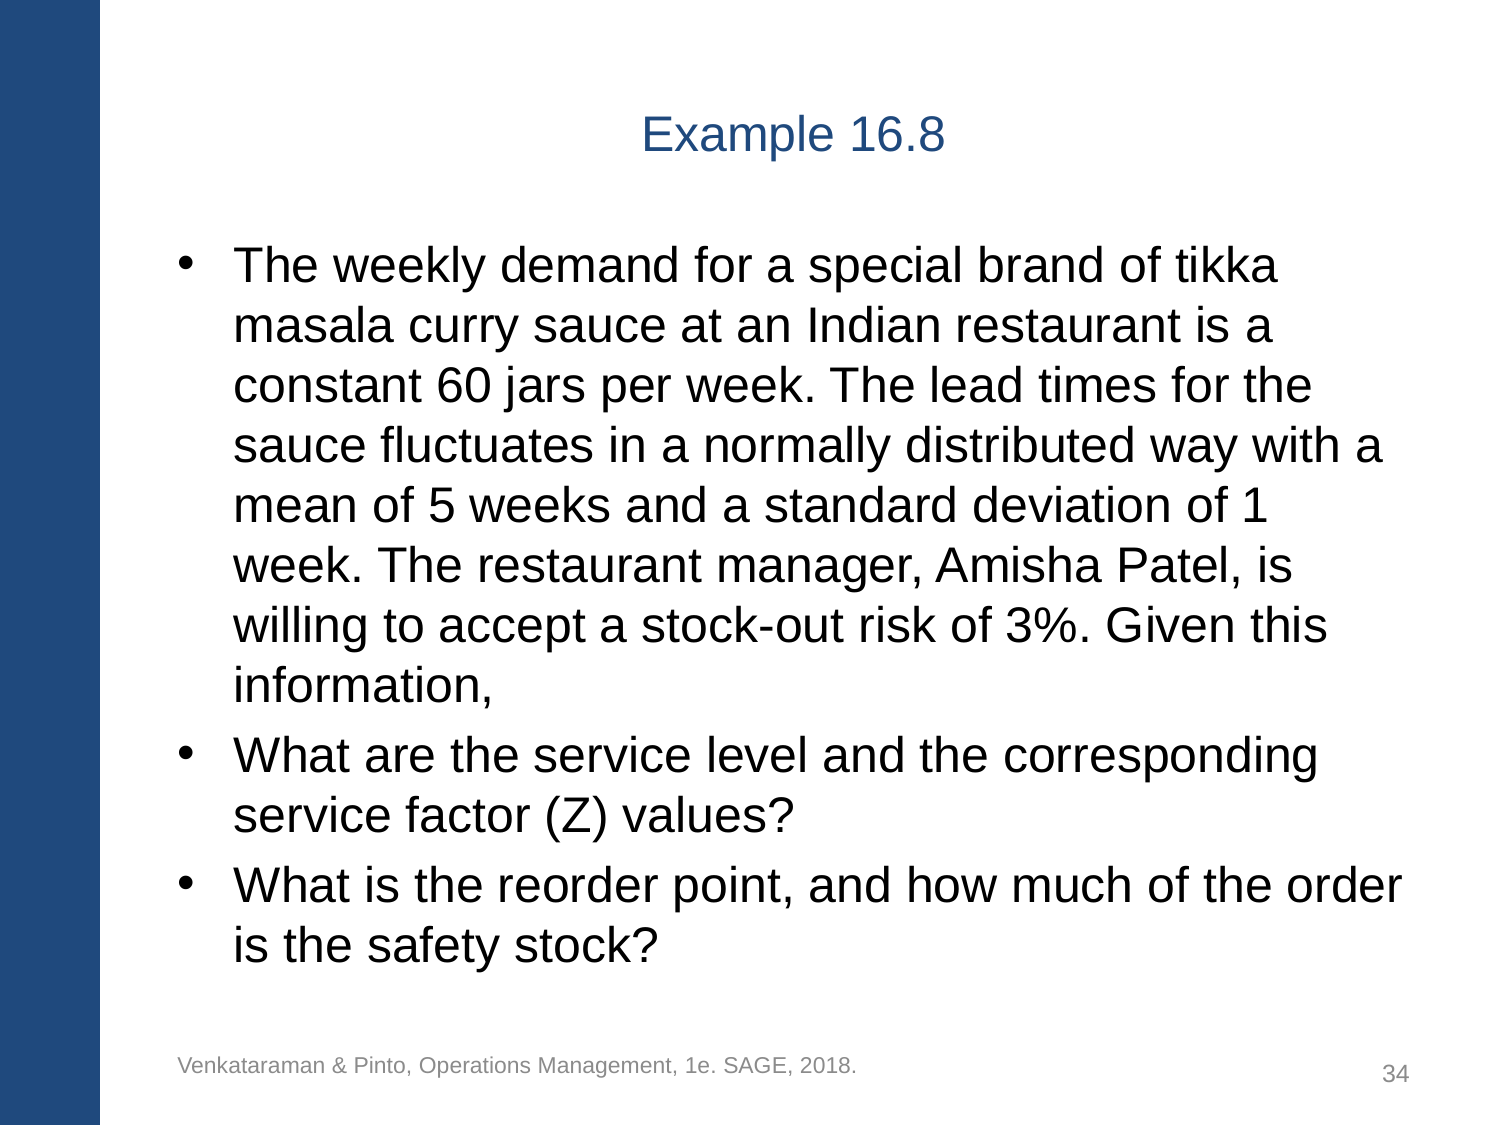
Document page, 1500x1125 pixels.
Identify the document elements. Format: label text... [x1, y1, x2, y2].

slide_number 34 [1350, 1042, 1425, 1103]
title Example 16.8 [162, 37, 1425, 224]
footer Venkataraman & Pinto, Operations Management, 1e. SAGE, 2018. [162, 1042, 1313, 1103]
list The weekly demand for a special brand of tikka masala curry sauce at an Indian restaurant is a constant 60 jars per week. The lead times for the sauce fluctuates in a normally distributed way with a mean of 5 weeks and a standard deviation of 1 week. The restaurant manager, Amisha Patel, is willing to accept a stock-out risk of 3%. Given this information, What are the service level and the corresponding service factor (Z) values? What is the reorder point, and how much of the order is the safety stock? [162, 224, 1425, 1025]
